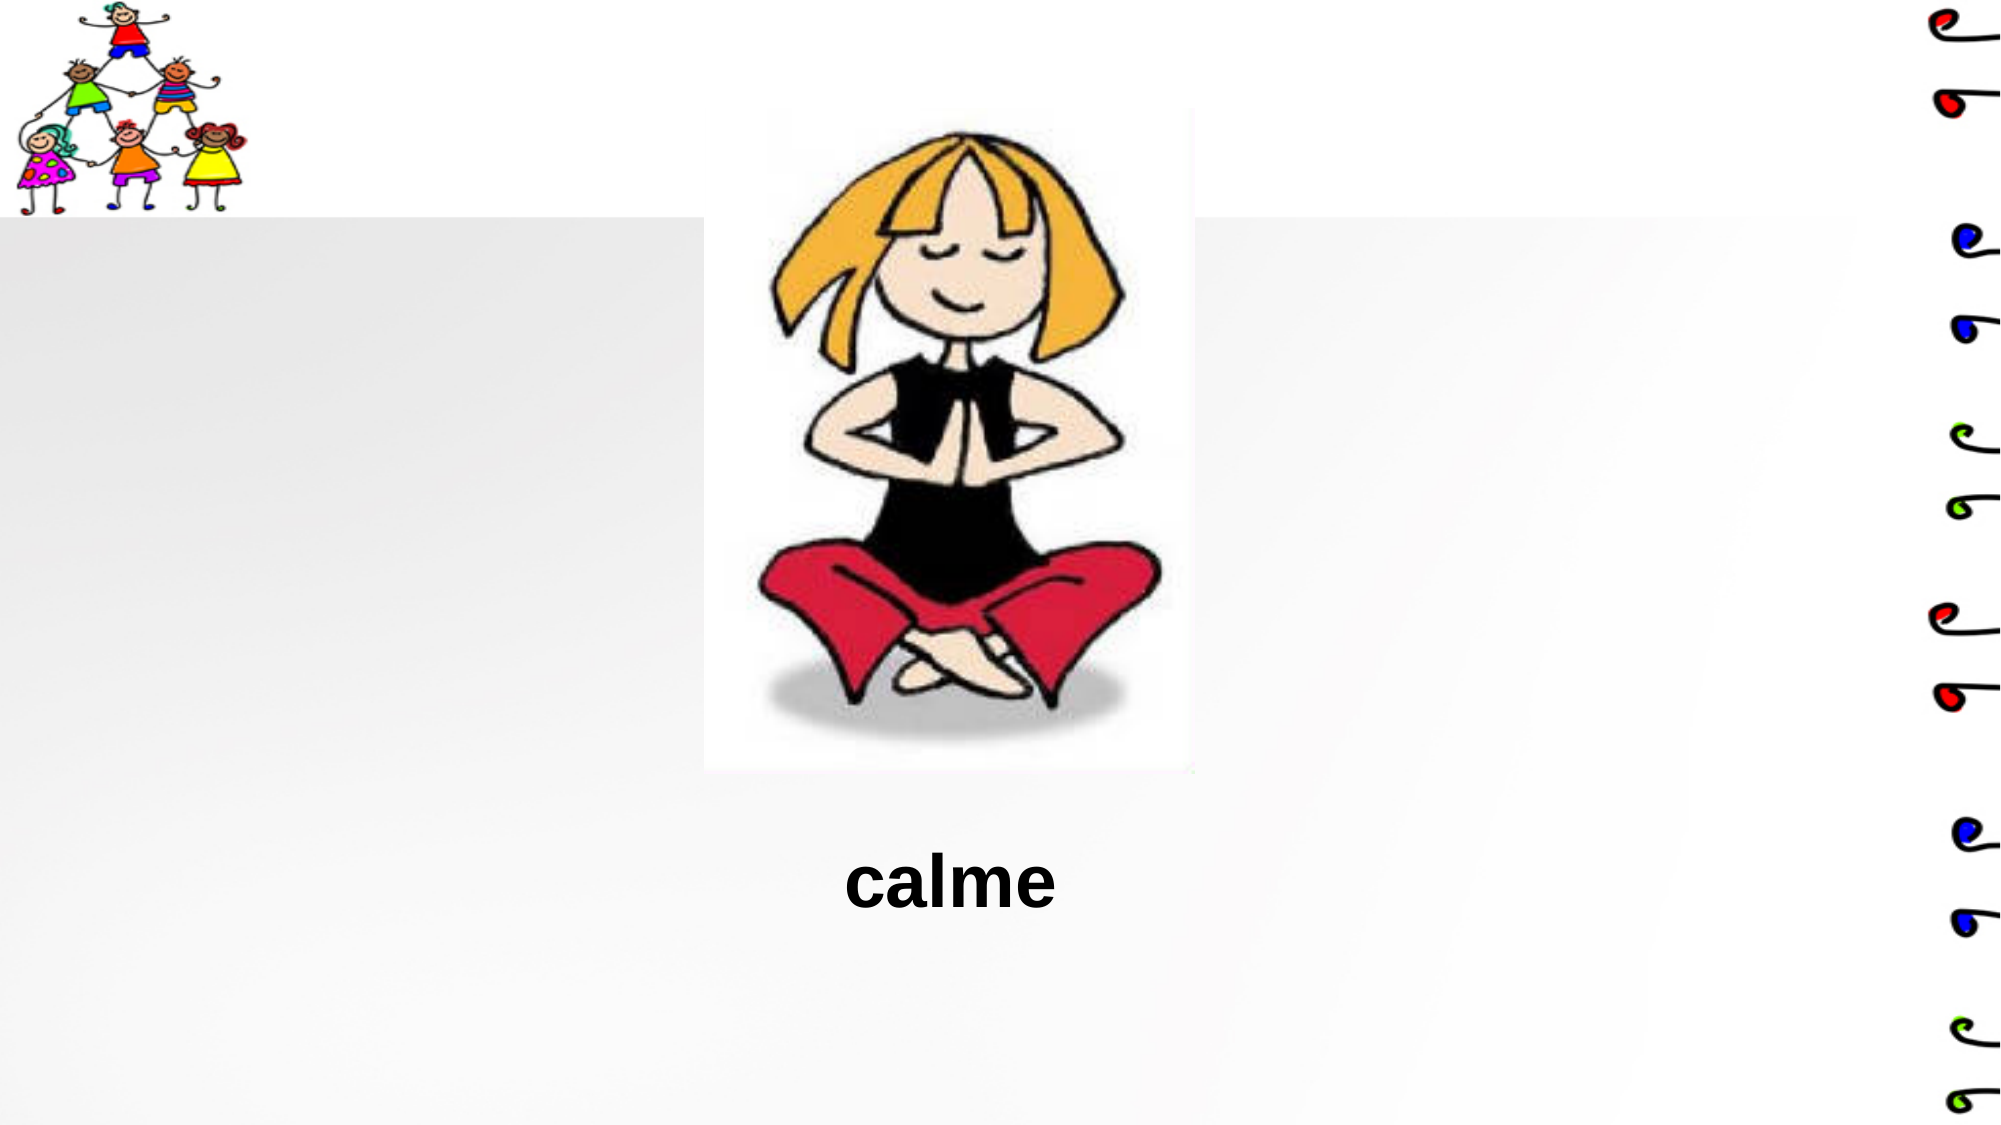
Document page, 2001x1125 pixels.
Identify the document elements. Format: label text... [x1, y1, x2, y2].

picture [0, 0, 2001, 1125]
text_box calme [829, 824, 1132, 930]
